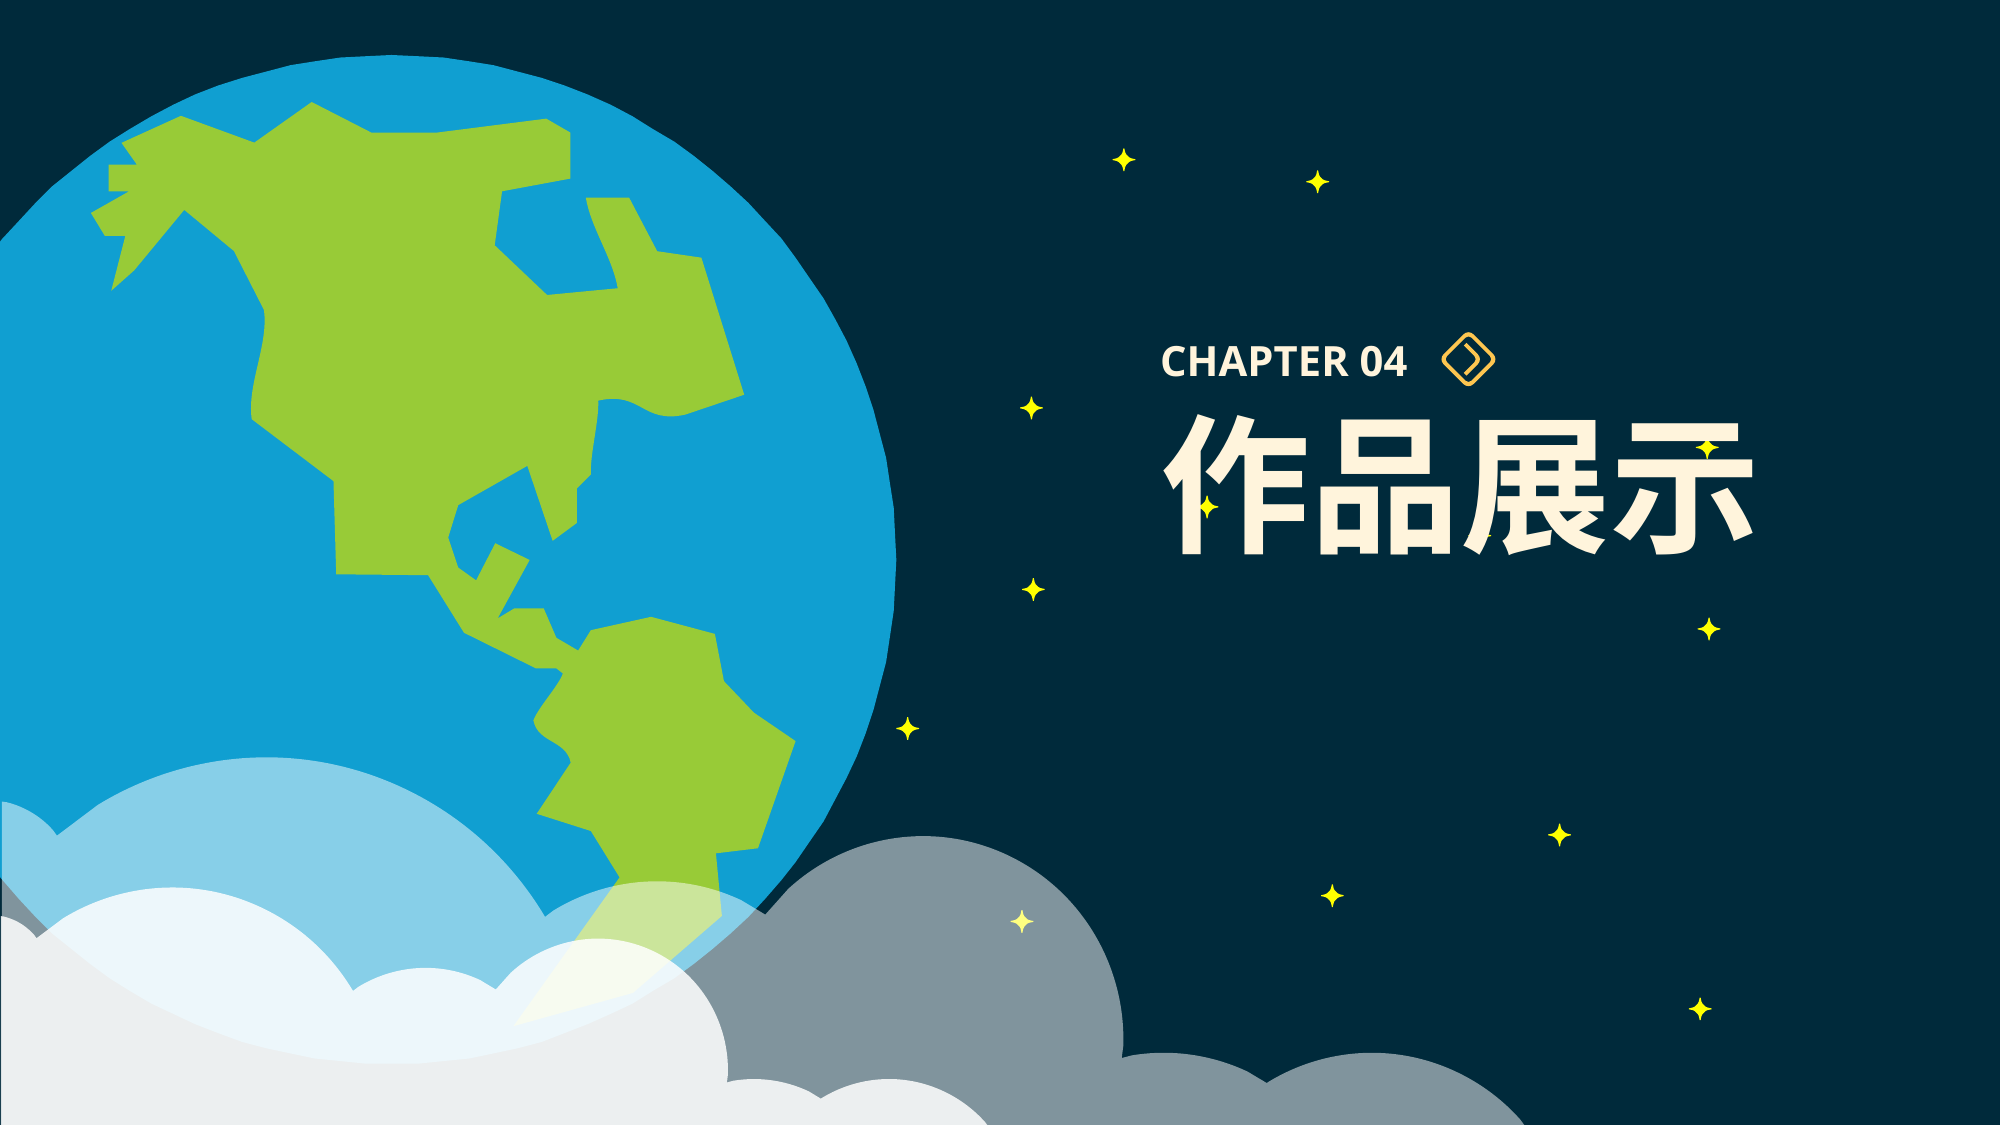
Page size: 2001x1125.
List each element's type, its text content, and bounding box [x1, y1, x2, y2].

list 作品展示 [1145, 403, 1889, 560]
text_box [1447, 338, 1490, 381]
list CHAPTER 04 [1145, 329, 1889, 390]
